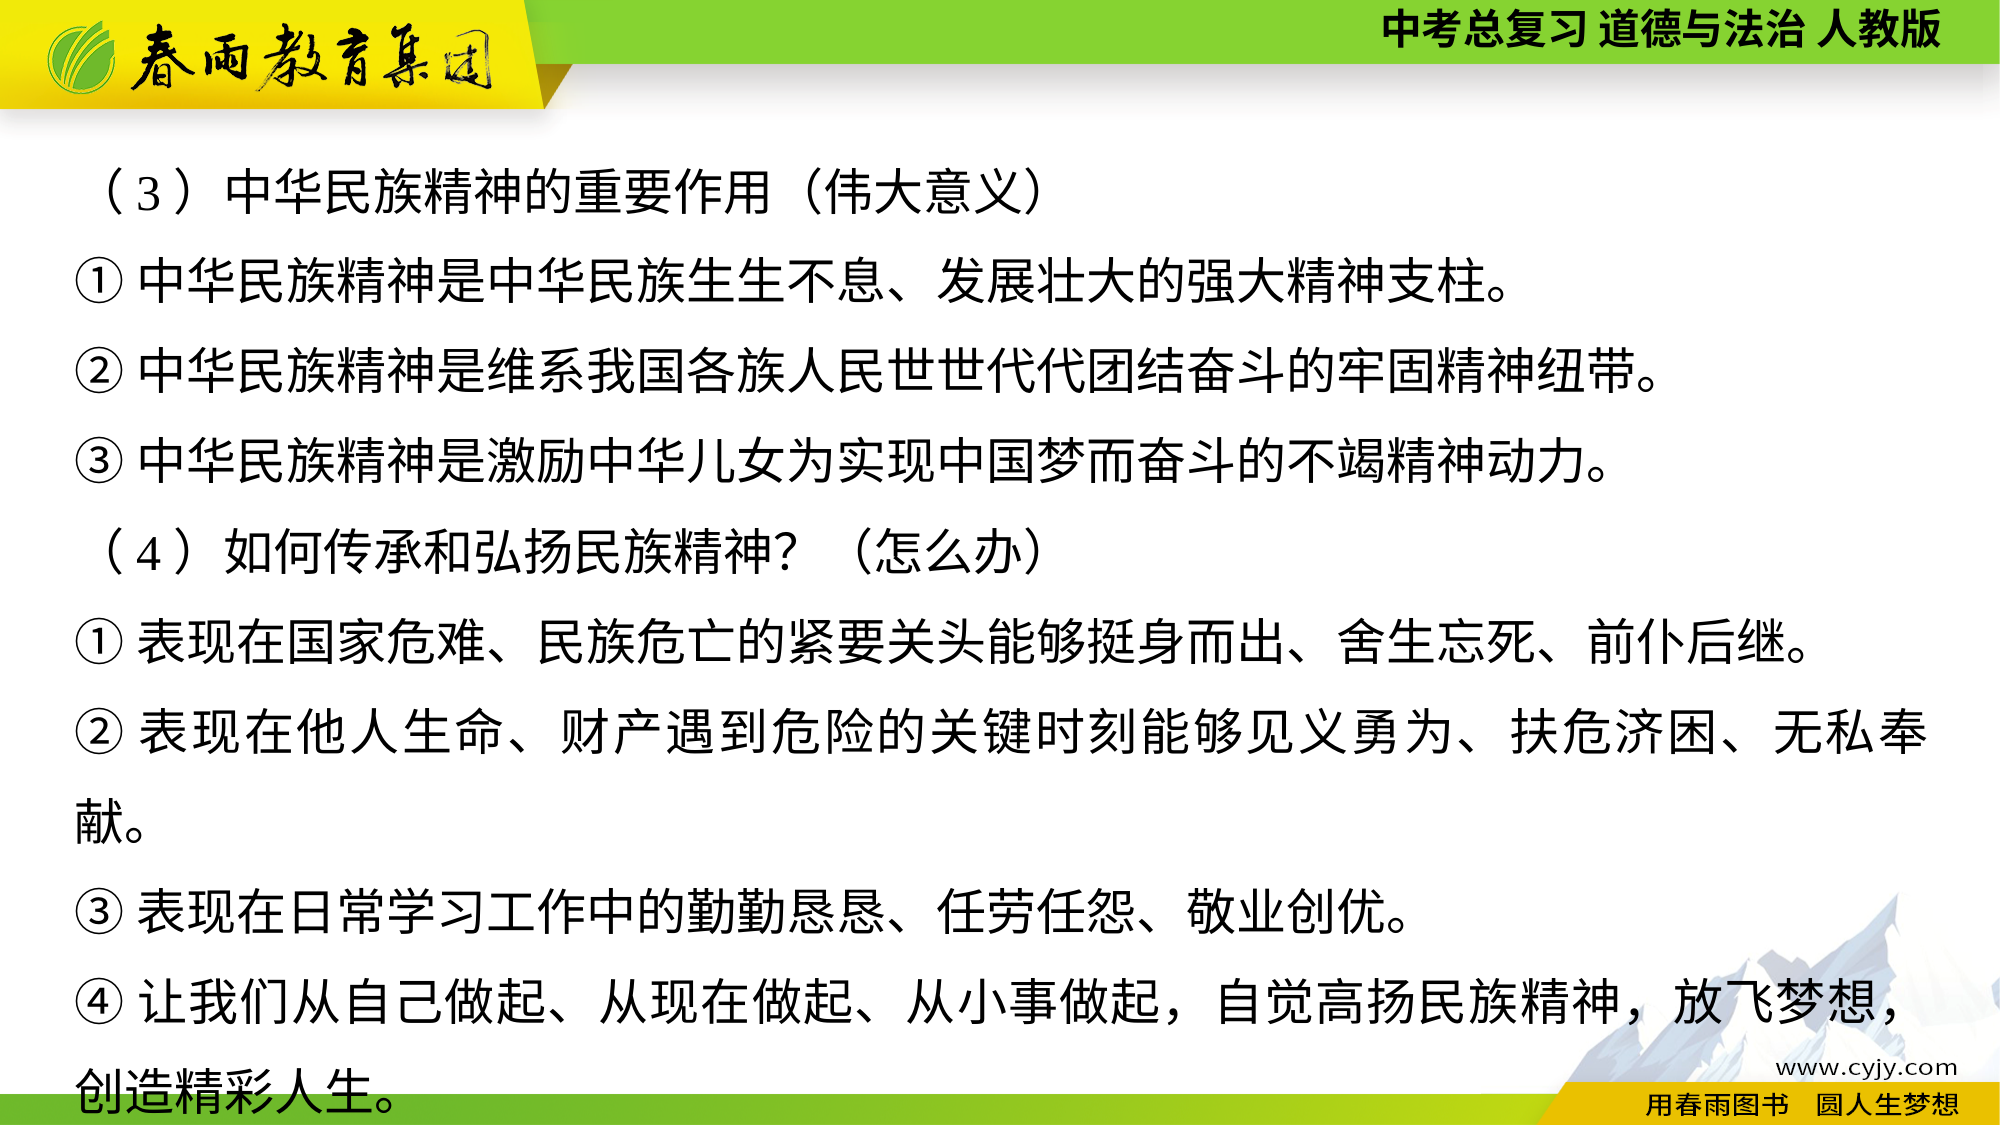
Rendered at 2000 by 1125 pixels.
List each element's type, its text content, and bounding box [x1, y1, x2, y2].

picture [0, 0, 2000, 1125]
list （3）中华民族精神的重要作用（伟大意义） ①中华民族精神是中华民族生生不息、发展壮大的强大精神支柱。 ②中华民族精神是维系我国各族人民世世代代团结奋斗的牢固精神纽带。 ③中华民族精神是激励中华儿女为实现中国梦而奋斗的不竭精神动力。 （4）如何传承和弘扬民族精神？（怎么办） ①表现在国家危难、民族危亡的紧要关头能够挺身而出、舍生忘死、前仆后继。 ②表现在他人生命、财产遇到危险的关键时刻能够见义勇为、扶危济困、无私奉献。 ③表现在日常学习工作中的勤勤恳恳、任劳任怨、敬业创优。 ④让我们从自己做起、从现在做起、从小事做起，自觉高扬民族精神，放飞梦想，创造精彩人生。 [59, 122, 1944, 1035]
